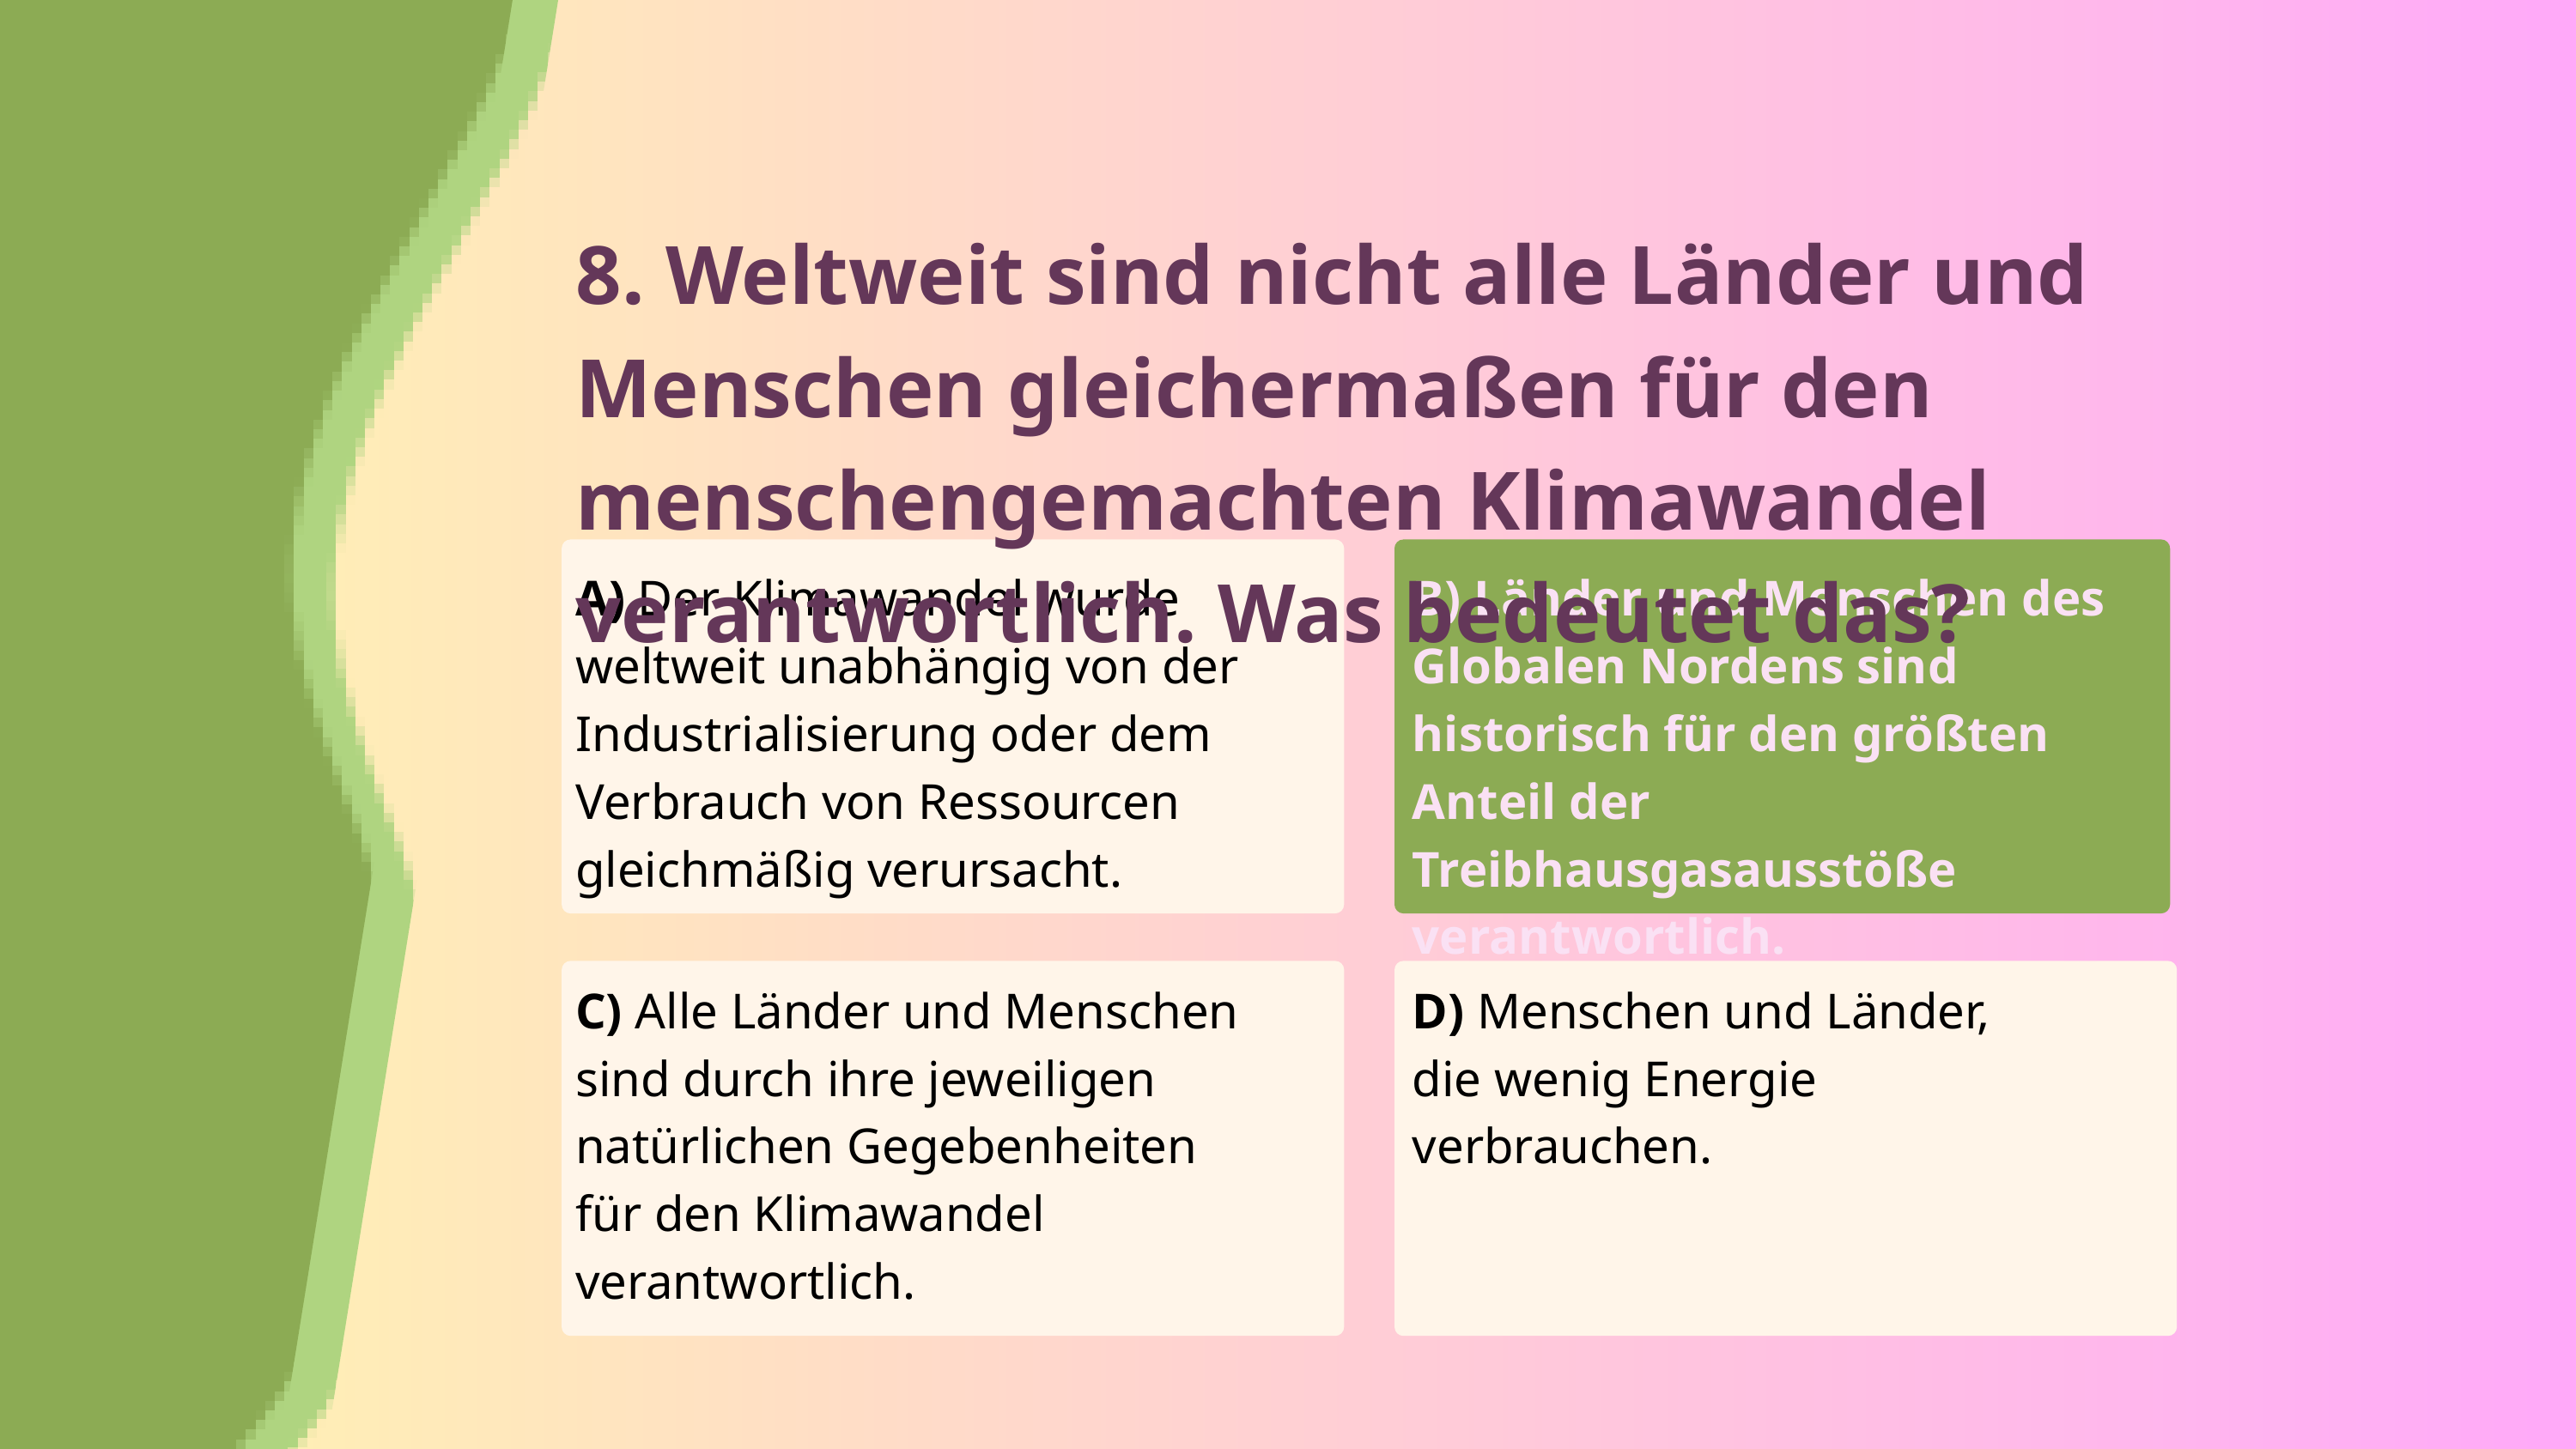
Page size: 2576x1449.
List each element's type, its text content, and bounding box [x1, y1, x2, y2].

text_box [281, 0, 559, 1449]
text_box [561, 961, 1345, 1337]
text_box 8. Weltweit sind nicht alle Länder und Menschen gleichermaßen für den menschengemachten Klimawandel verantwortlich. Was bedeutet das? [575, 208, 2488, 659]
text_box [561, 539, 1345, 914]
text_box B) Länder und Menschen des Globalen Nordens sind historisch für den größten Anteil der Treibhausgasausstöße verantwortlich. [1412, 659, 2178, 960]
text_box [0, 0, 513, 1449]
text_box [1394, 539, 2171, 914]
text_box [1394, 961, 2178, 1337]
